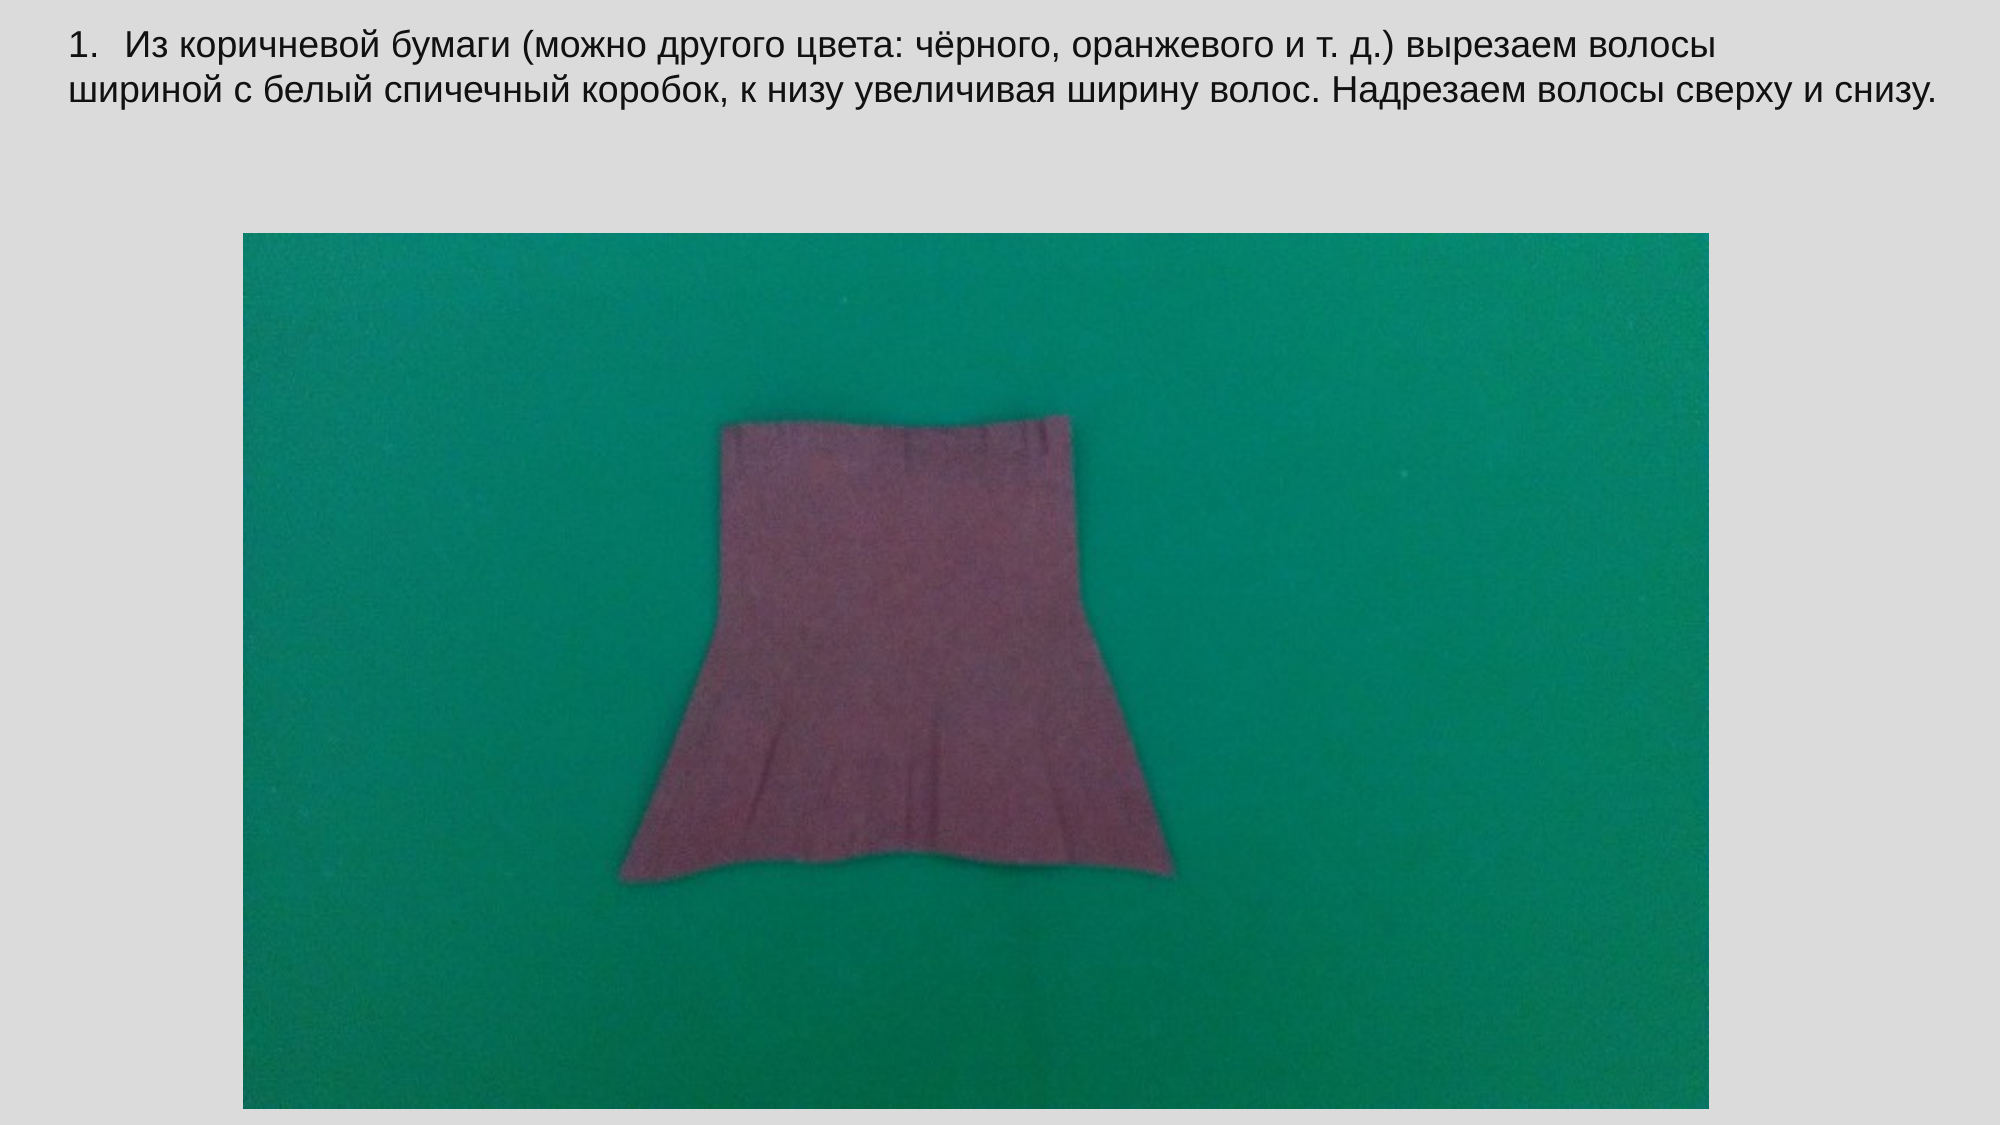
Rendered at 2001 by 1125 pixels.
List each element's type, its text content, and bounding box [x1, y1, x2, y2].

picture [243, 233, 1709, 1109]
text_box Из коричневой бумаги (можно другого цвета: чёрного, оранжевого и т. д.) вырезаем волосы шириной с белый спичечный коробок, к низу увеличивая ширину волос. Надрезаем волосы сверху и снизу. [53, 12, 1972, 163]
